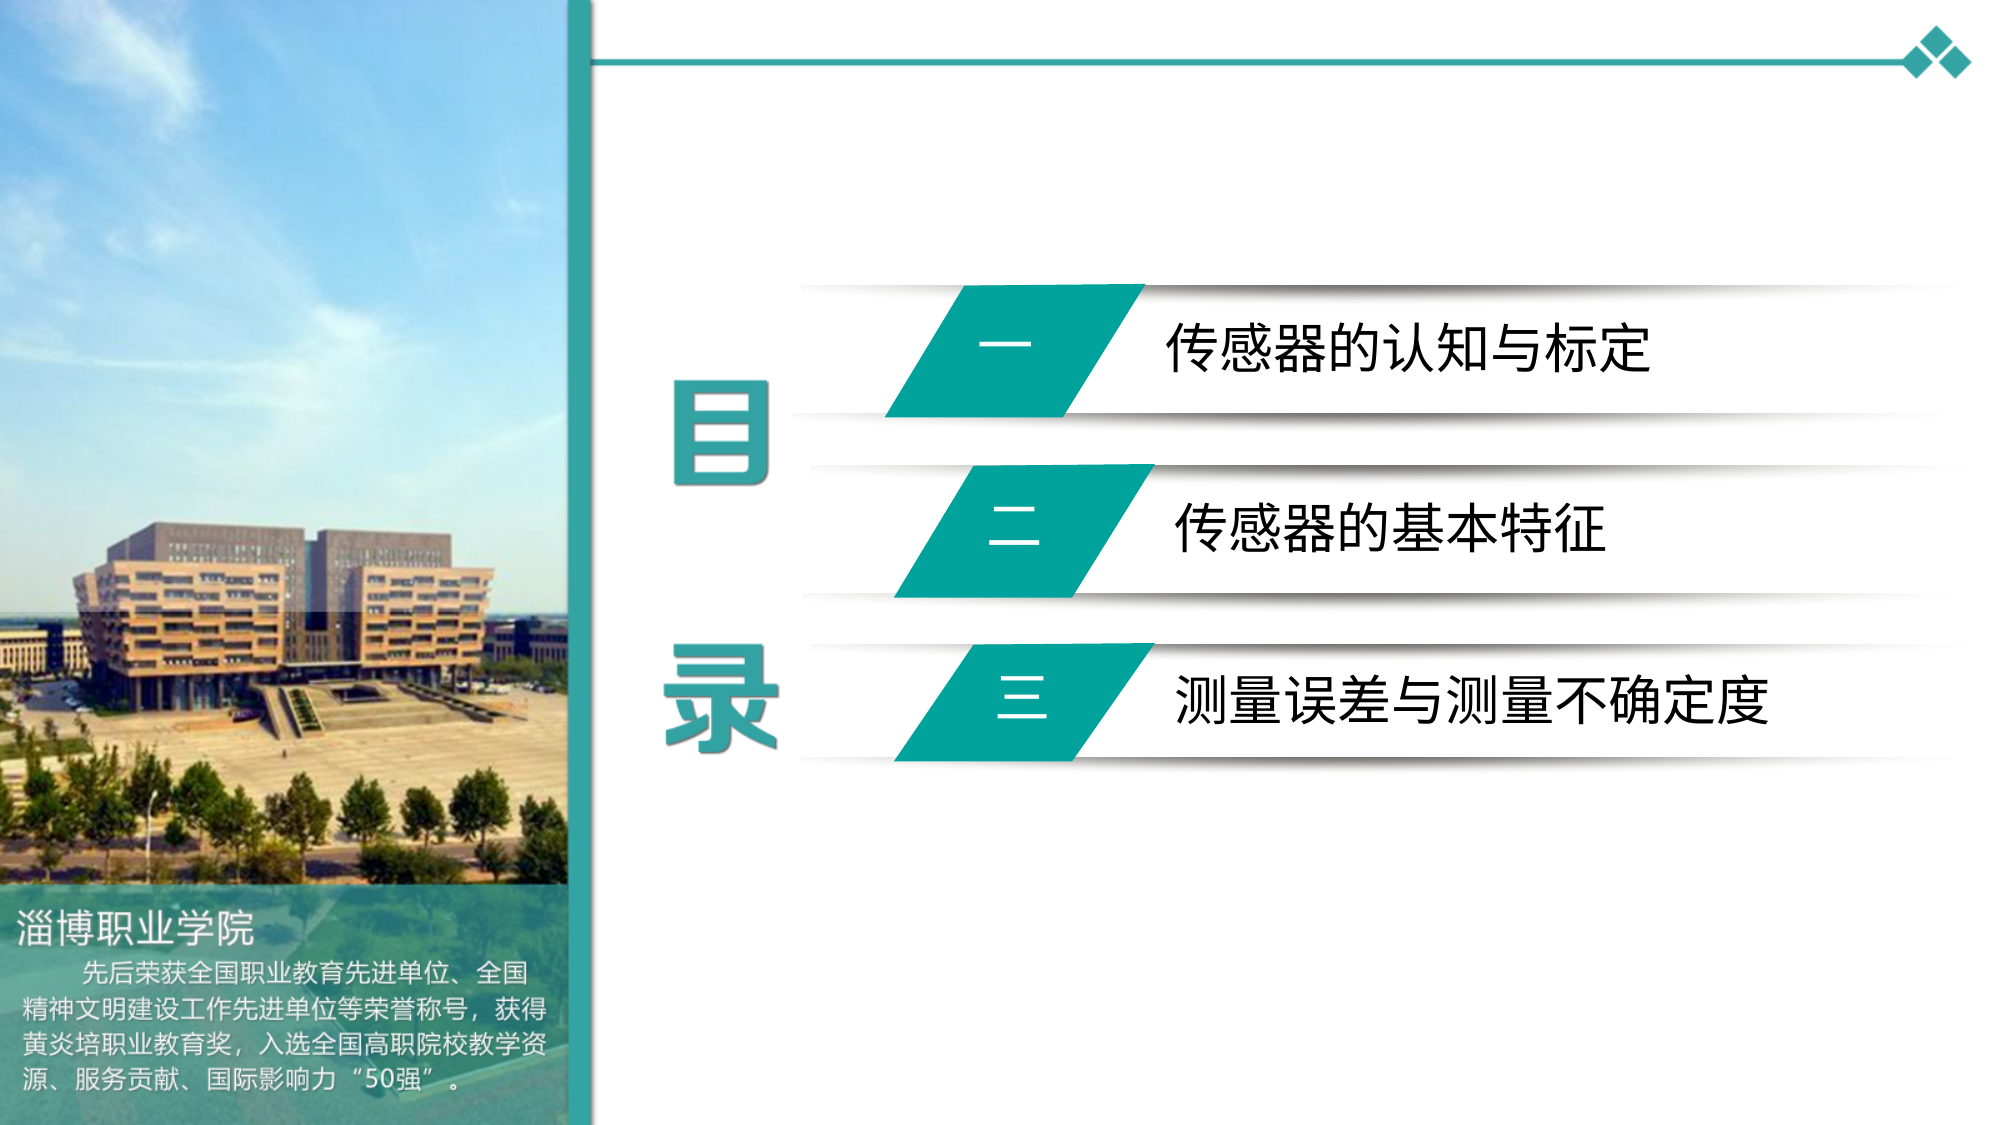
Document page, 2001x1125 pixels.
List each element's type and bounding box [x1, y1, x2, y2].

text_box [791, 283, 1955, 433]
text_box [801, 643, 1964, 776]
text_box [801, 463, 1964, 613]
picture [0, 0, 2000, 1125]
